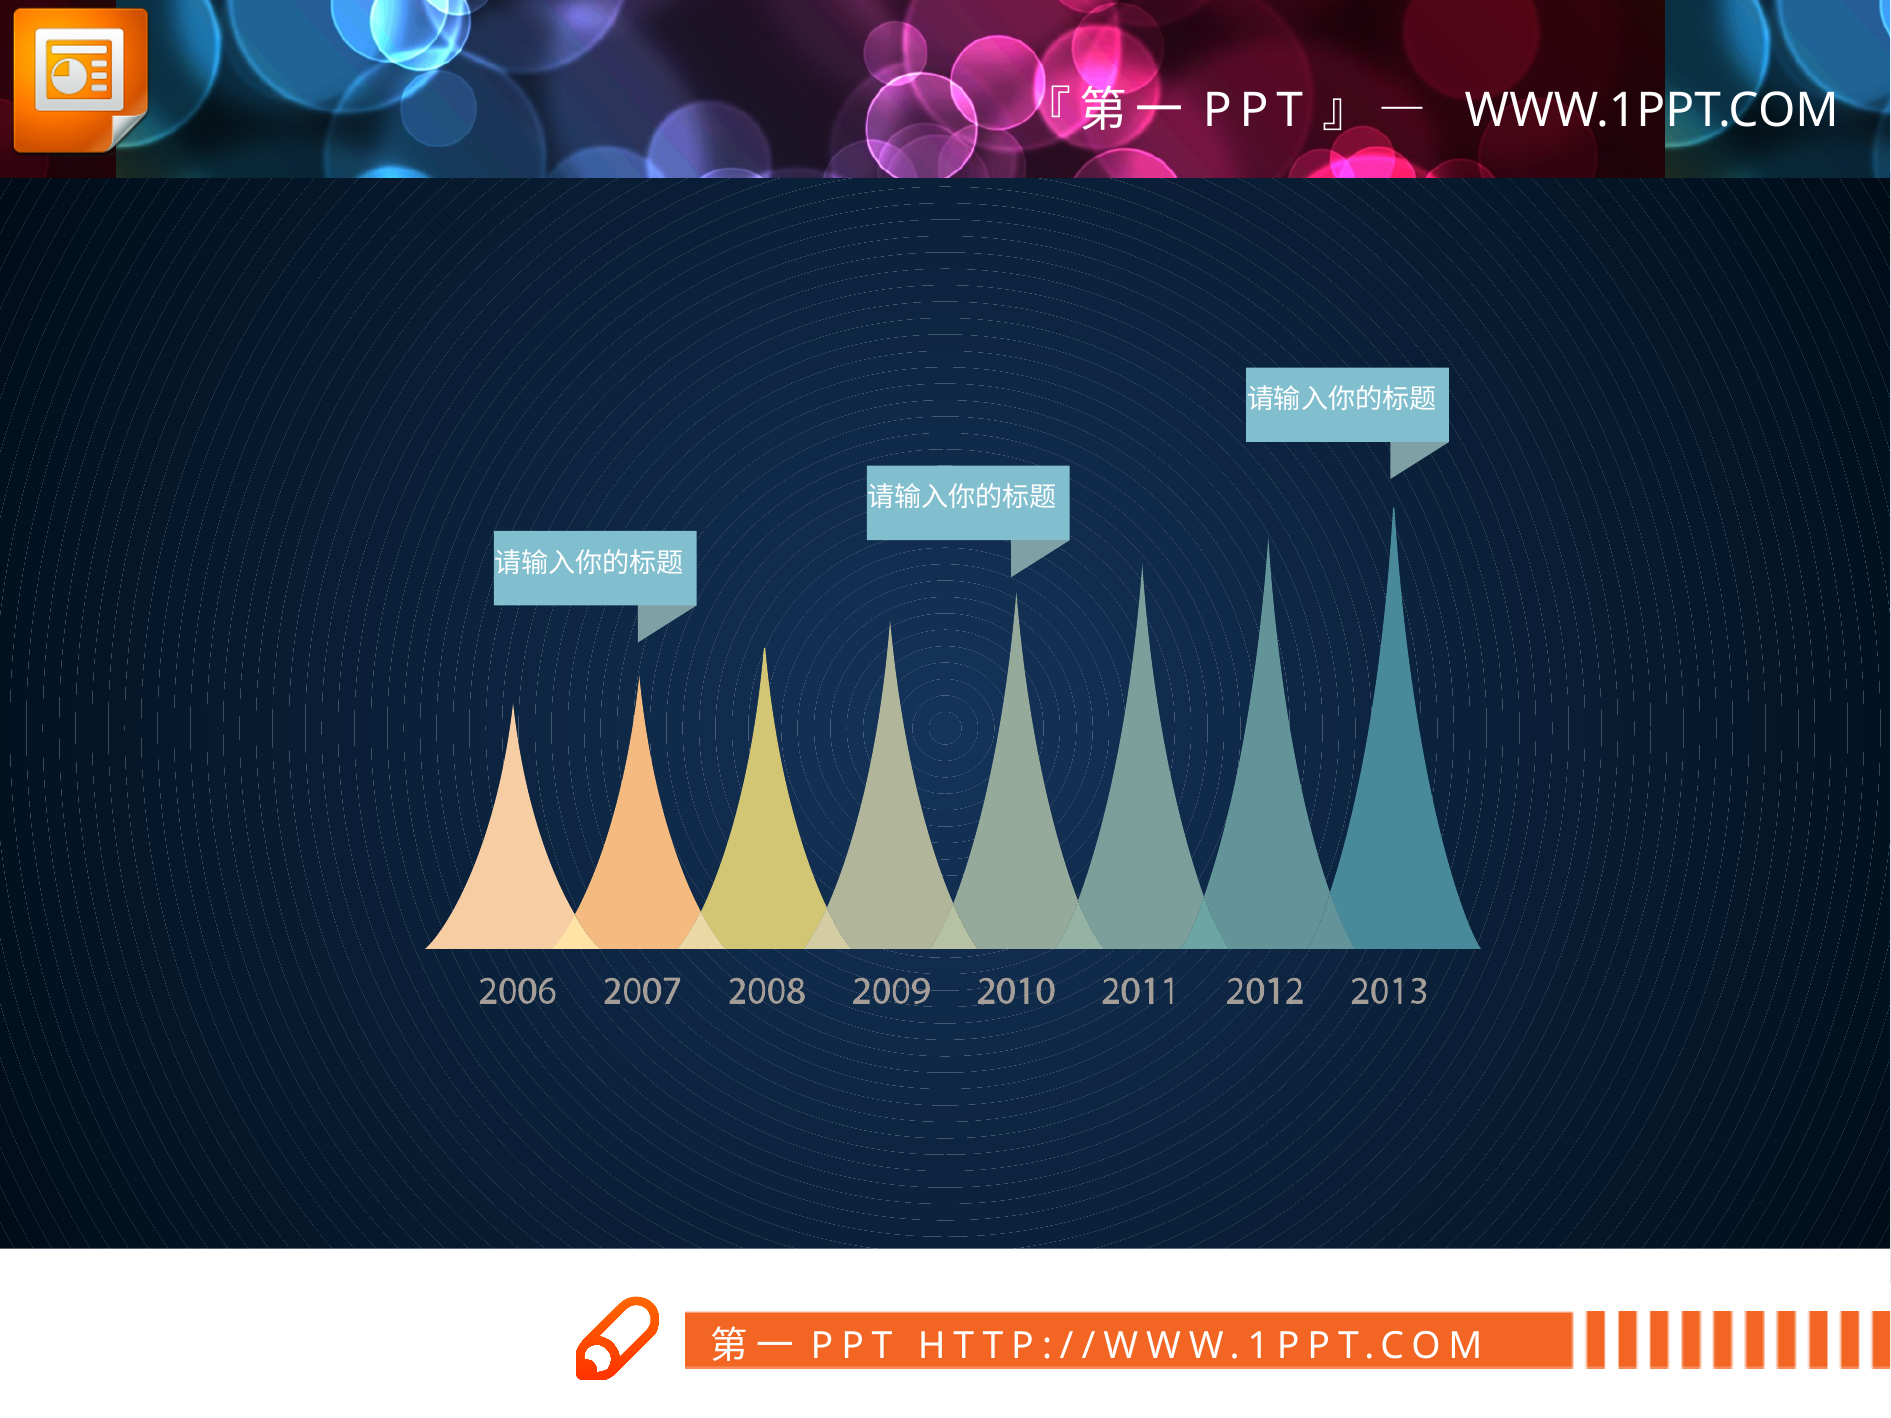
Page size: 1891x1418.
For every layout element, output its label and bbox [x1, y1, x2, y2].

picture [685, 1311, 1891, 1369]
text_box [1306, 507, 1481, 949]
text_box [478, 530, 701, 643]
picture [0, 0, 1891, 178]
text_box [803, 620, 929, 949]
text_box [1102, 977, 1173, 1004]
text_box [479, 977, 556, 1004]
text_box [929, 591, 1054, 949]
text_box [1230, 367, 1453, 480]
text_box [1227, 977, 1303, 1004]
text_box [729, 977, 805, 1004]
text_box [851, 465, 1074, 578]
text_box [551, 675, 677, 949]
text_box [604, 977, 681, 1004]
text_box [677, 648, 803, 949]
text_box [425, 702, 551, 949]
text_box [1351, 977, 1427, 1004]
text_box [1180, 536, 1306, 949]
text_box [853, 977, 930, 1004]
text_box [977, 977, 1055, 1004]
text_box [1054, 564, 1180, 949]
